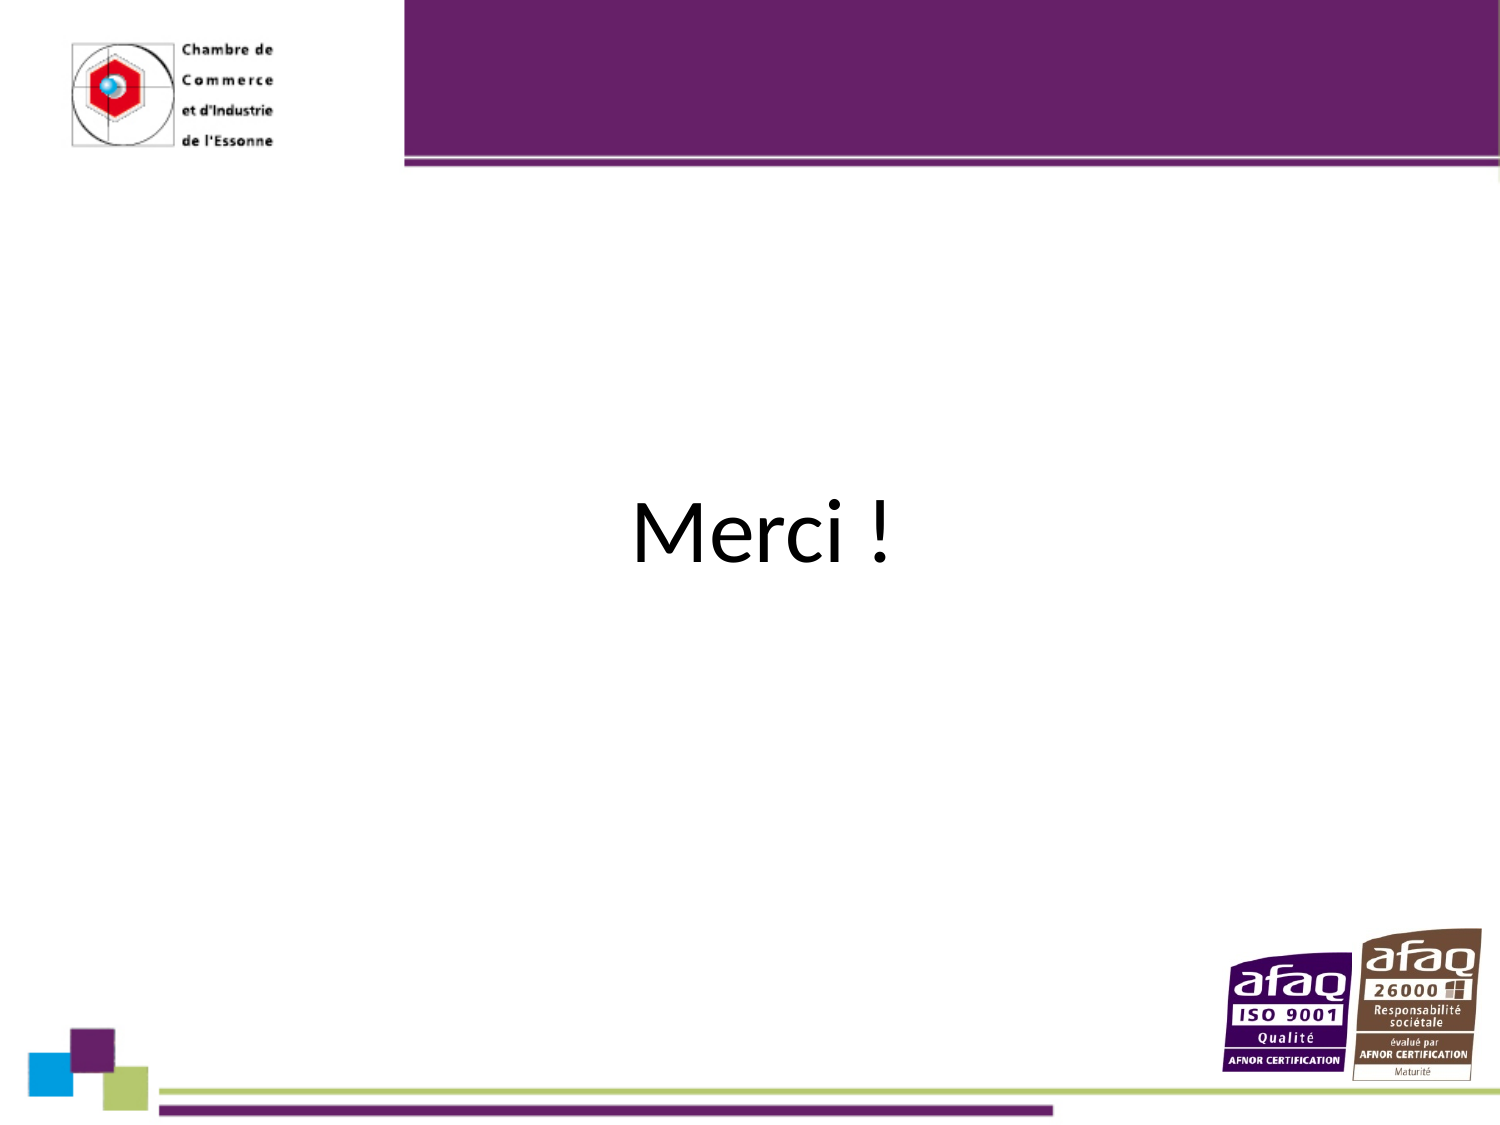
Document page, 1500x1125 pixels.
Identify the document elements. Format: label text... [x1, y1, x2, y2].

title Merci ! [88, 432, 1439, 621]
picture [0, 0, 1500, 1125]
